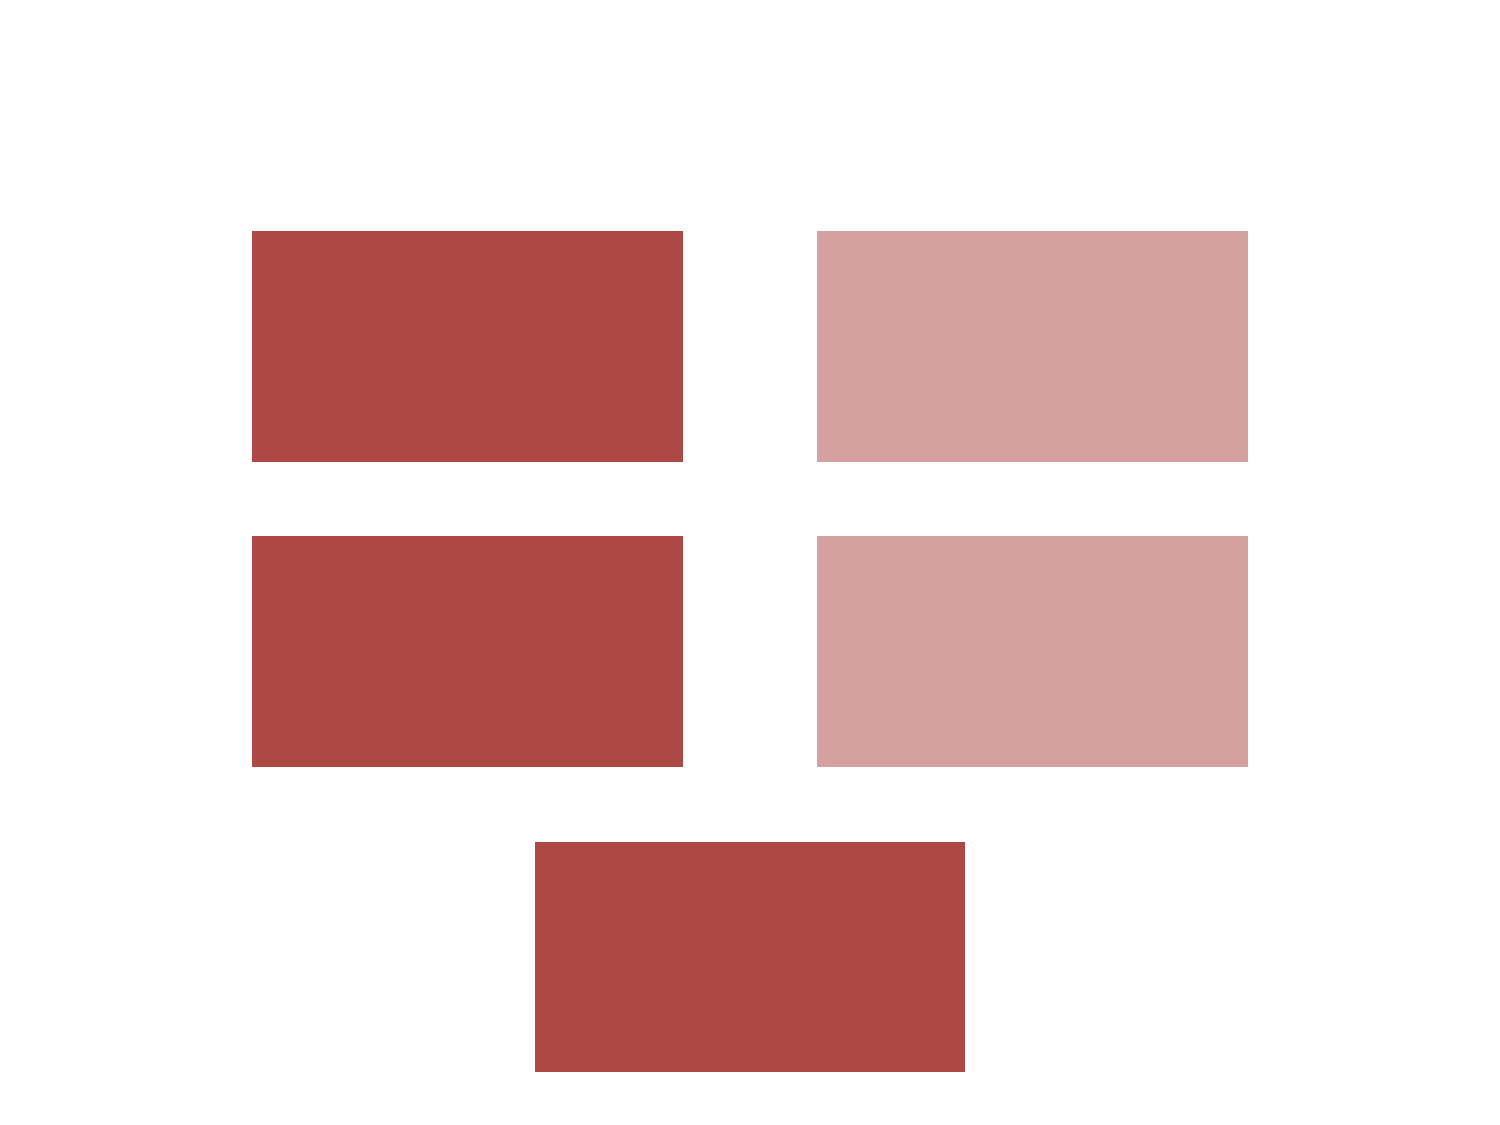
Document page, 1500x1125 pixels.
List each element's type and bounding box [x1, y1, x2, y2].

text_box [249, 228, 1251, 897]
